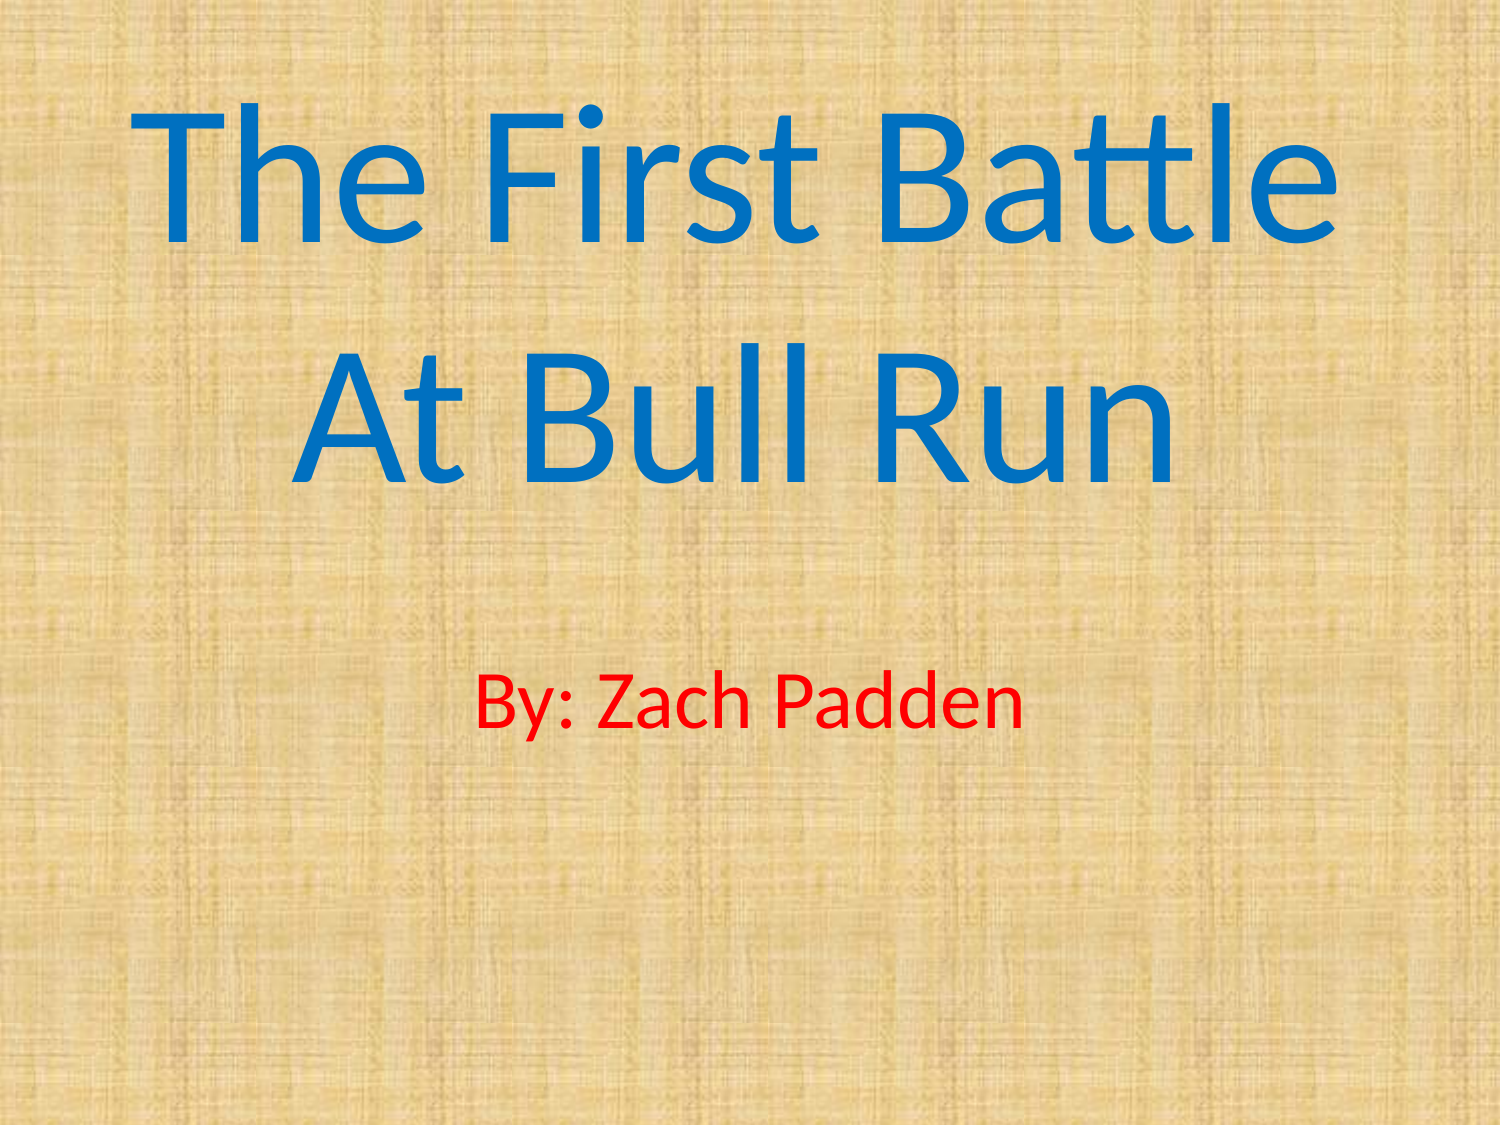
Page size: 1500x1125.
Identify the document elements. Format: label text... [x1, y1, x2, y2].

picture [0, 0, 1500, 1125]
title The First Battle At Bull Run [99, 162, 1375, 404]
subtitle By: Zach Padden [225, 637, 1275, 925]
